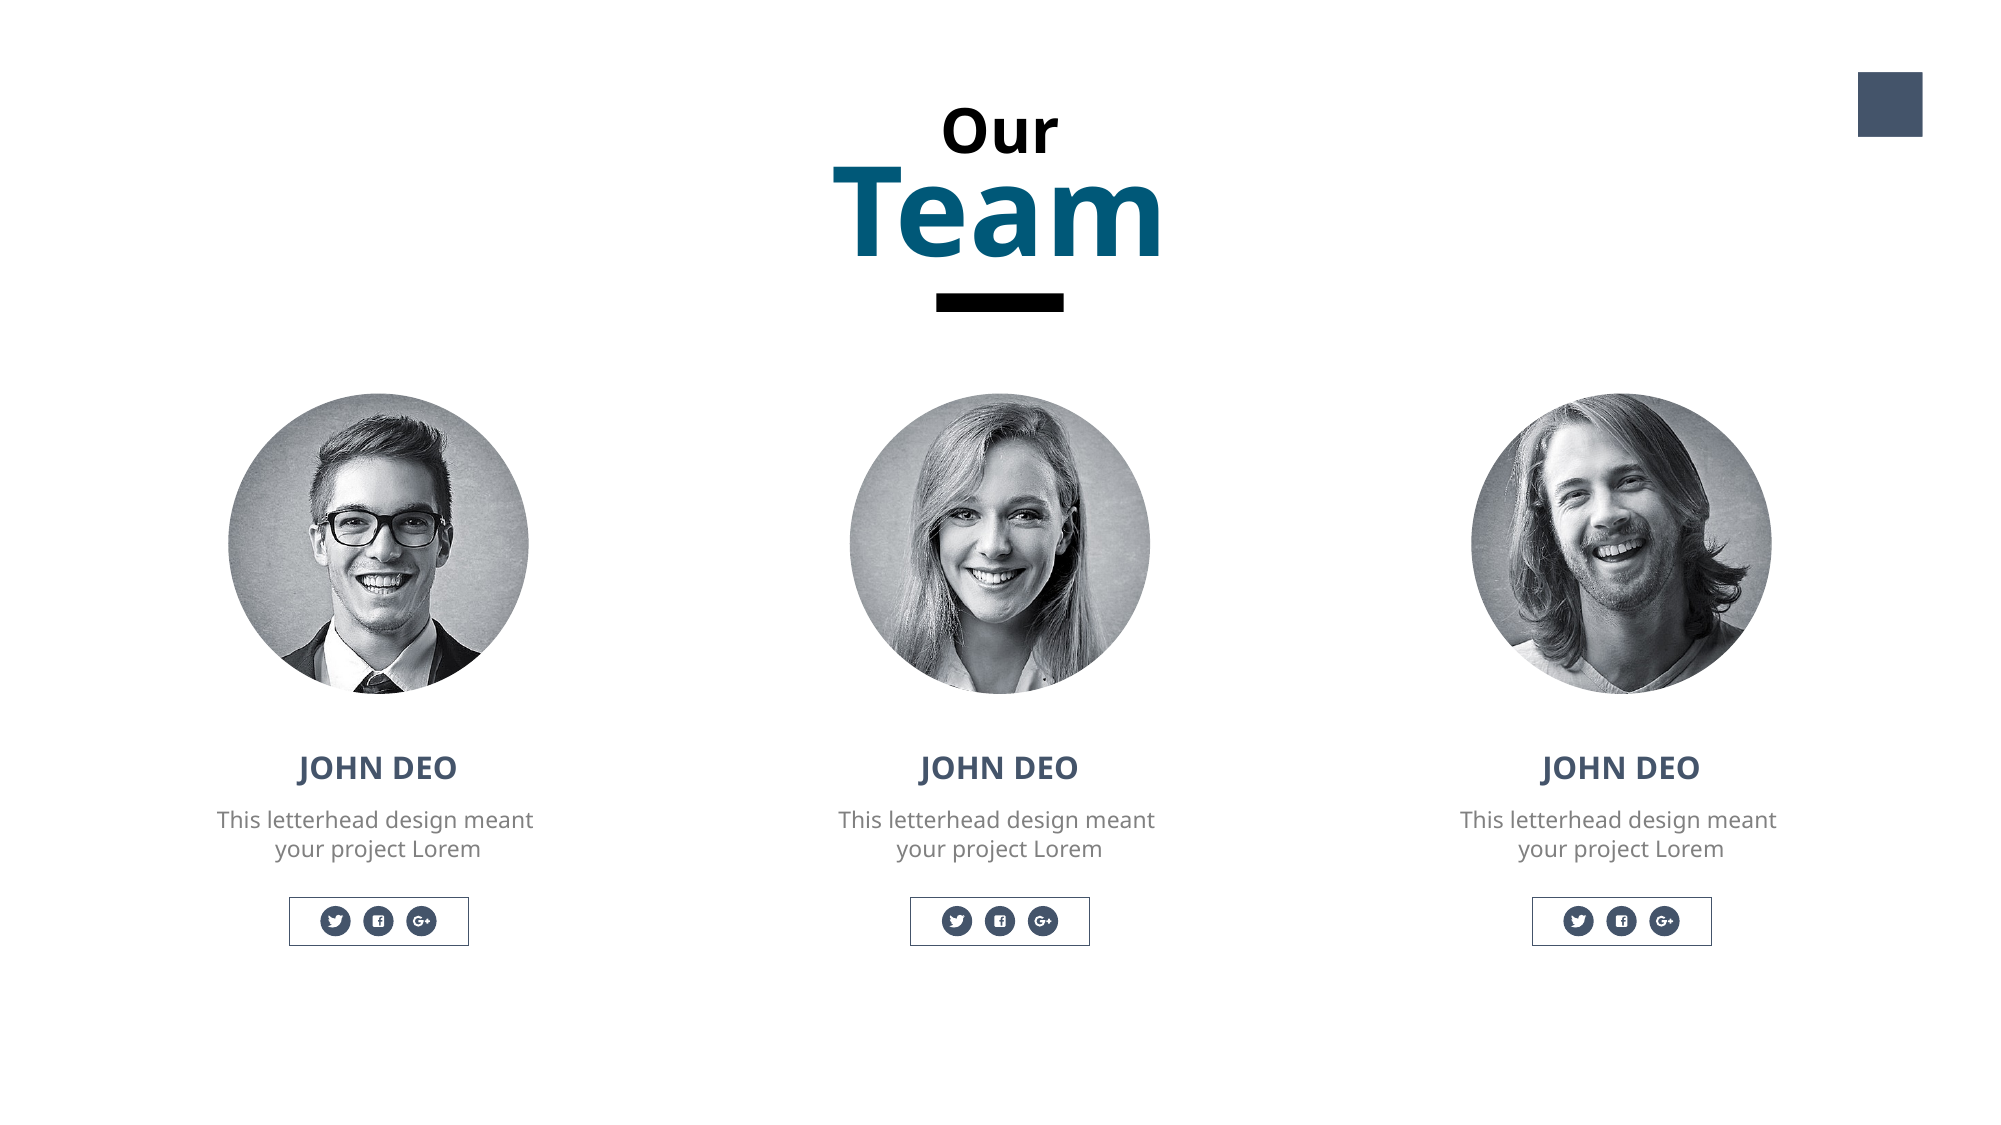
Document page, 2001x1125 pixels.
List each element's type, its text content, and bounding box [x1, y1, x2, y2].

text_box [1857, 71, 1924, 78]
picture [1471, 393, 1772, 694]
text_box [1857, 130, 1924, 138]
picture [228, 393, 529, 694]
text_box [1434, 730, 1809, 946]
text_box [813, 730, 1187, 946]
text_box [935, 292, 1065, 313]
picture [849, 393, 1151, 694]
text_box Our Team [817, 44, 1183, 289]
slide_number 13 [1854, 78, 1927, 130]
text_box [191, 730, 566, 946]
